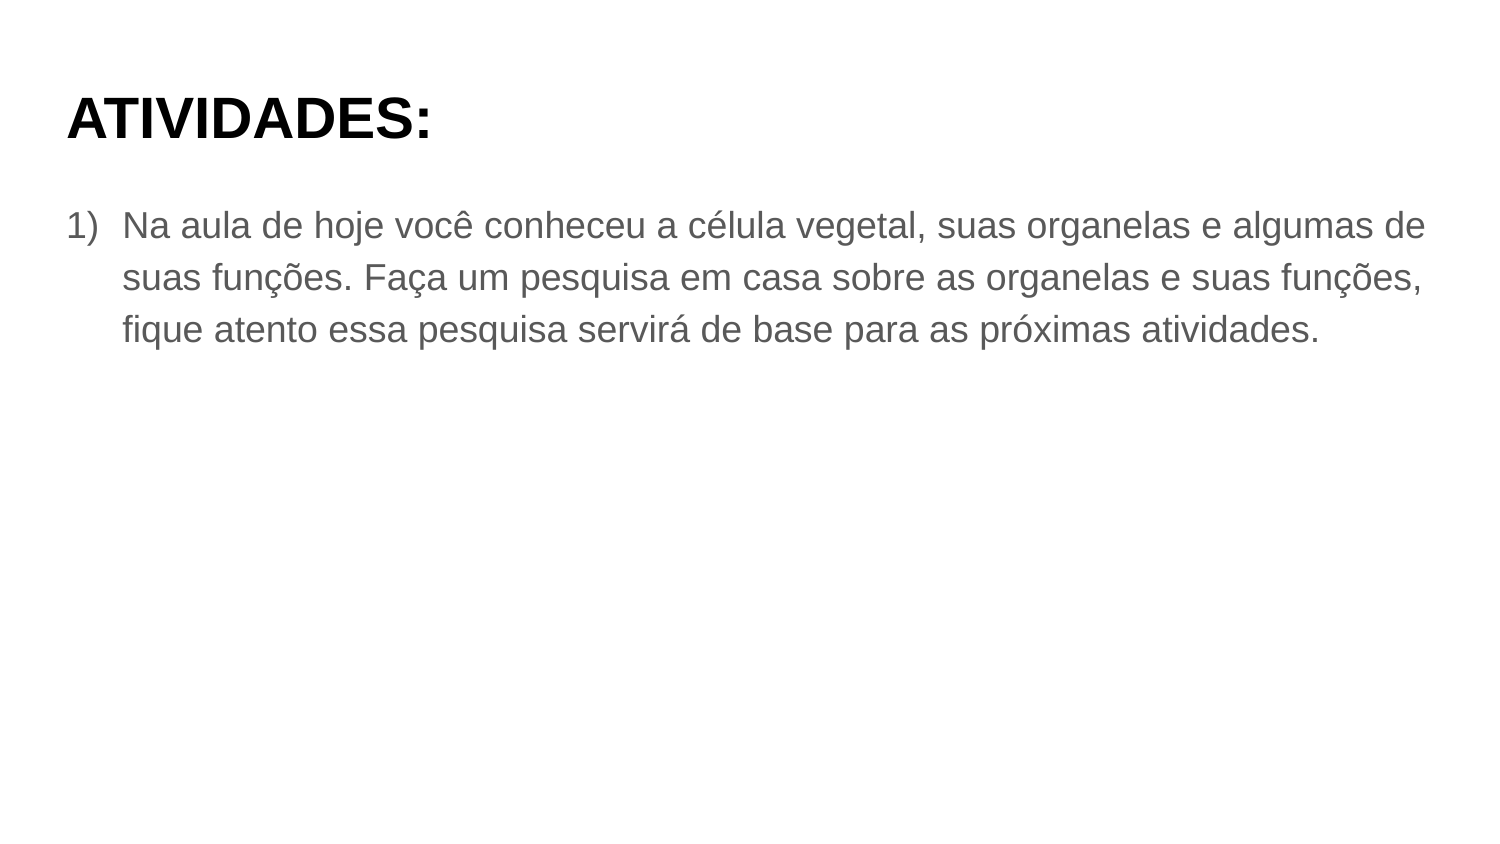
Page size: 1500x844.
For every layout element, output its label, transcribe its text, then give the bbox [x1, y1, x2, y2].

list Na aula de hoje você conheceu a célula vegetal, suas organelas e algumas de suas funções. Faça um pesquisa em casa sobre as organelas e suas funções, fique atento essa pesquisa servirá de base para as próximas atividades. [51, 179, 1449, 592]
title ATIVIDADES: [51, 64, 1449, 157]
